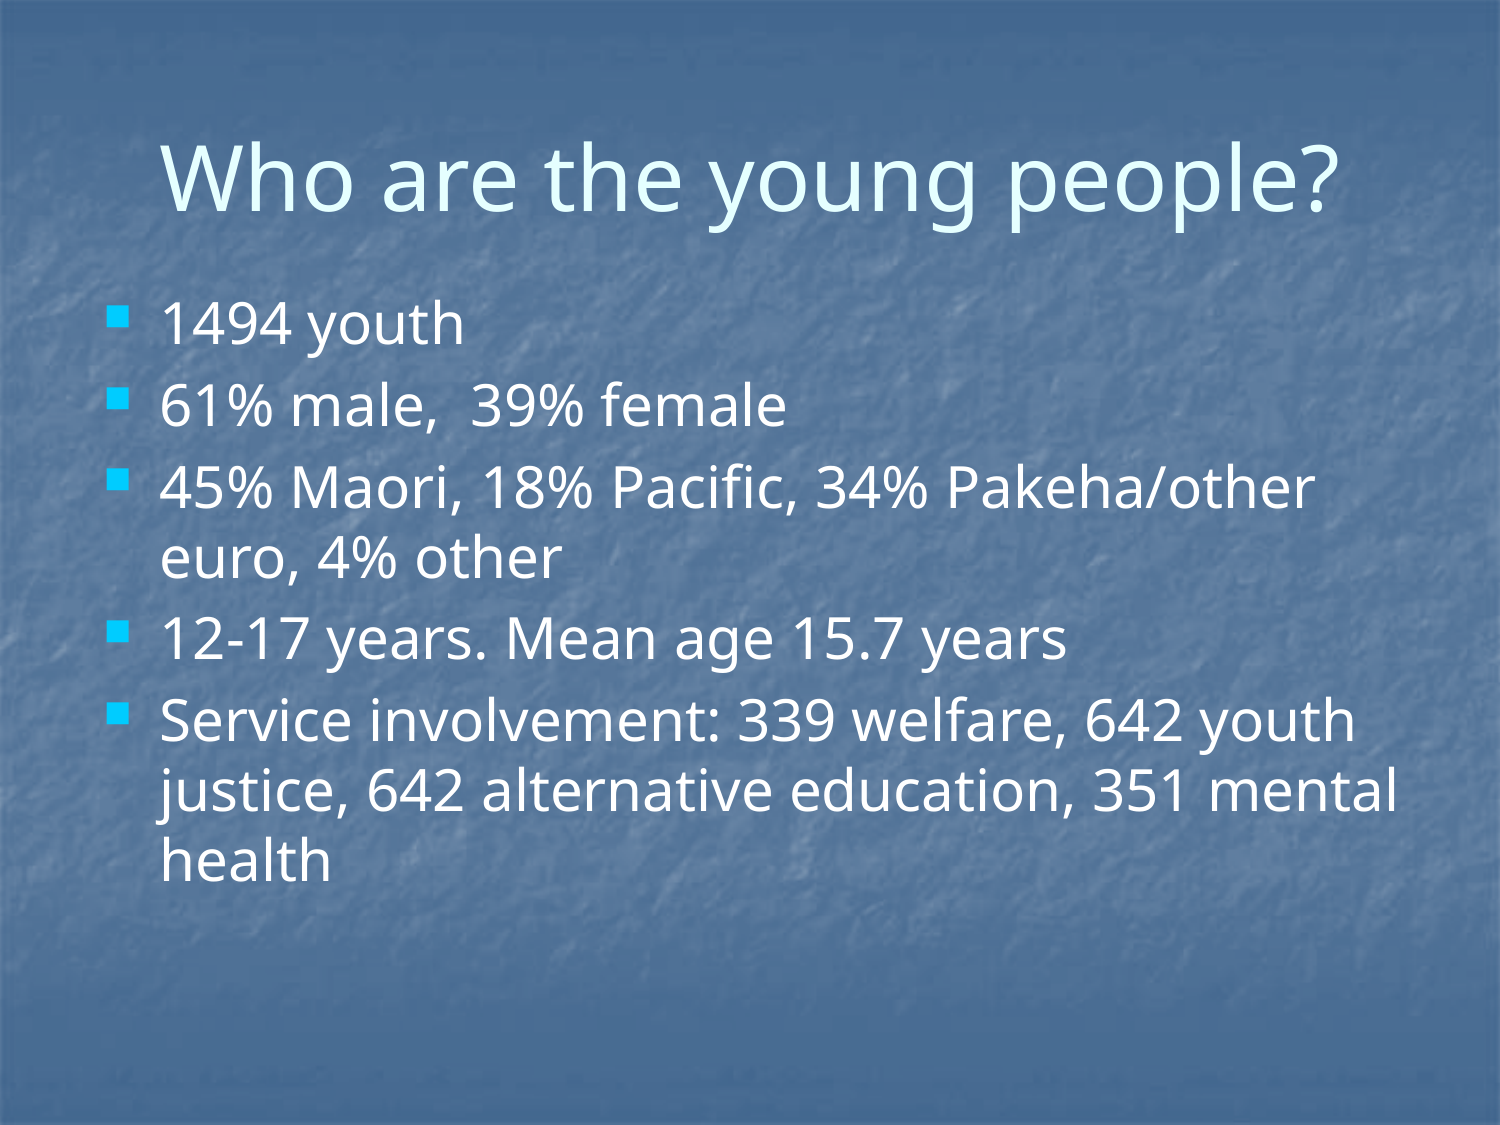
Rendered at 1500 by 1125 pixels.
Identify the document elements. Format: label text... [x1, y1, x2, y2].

title Who are the young people? [74, 62, 1426, 288]
list 1494 youth 61% male, 39% female 45% Maori, 18% Pacific, 34% Pakeha/other euro, 4% other 12-17 years. Mean age 15.7 years Service involvement: 339 welfare, 642 youth justice, 642 alternative education, 351 mental health [88, 278, 1426, 1012]
